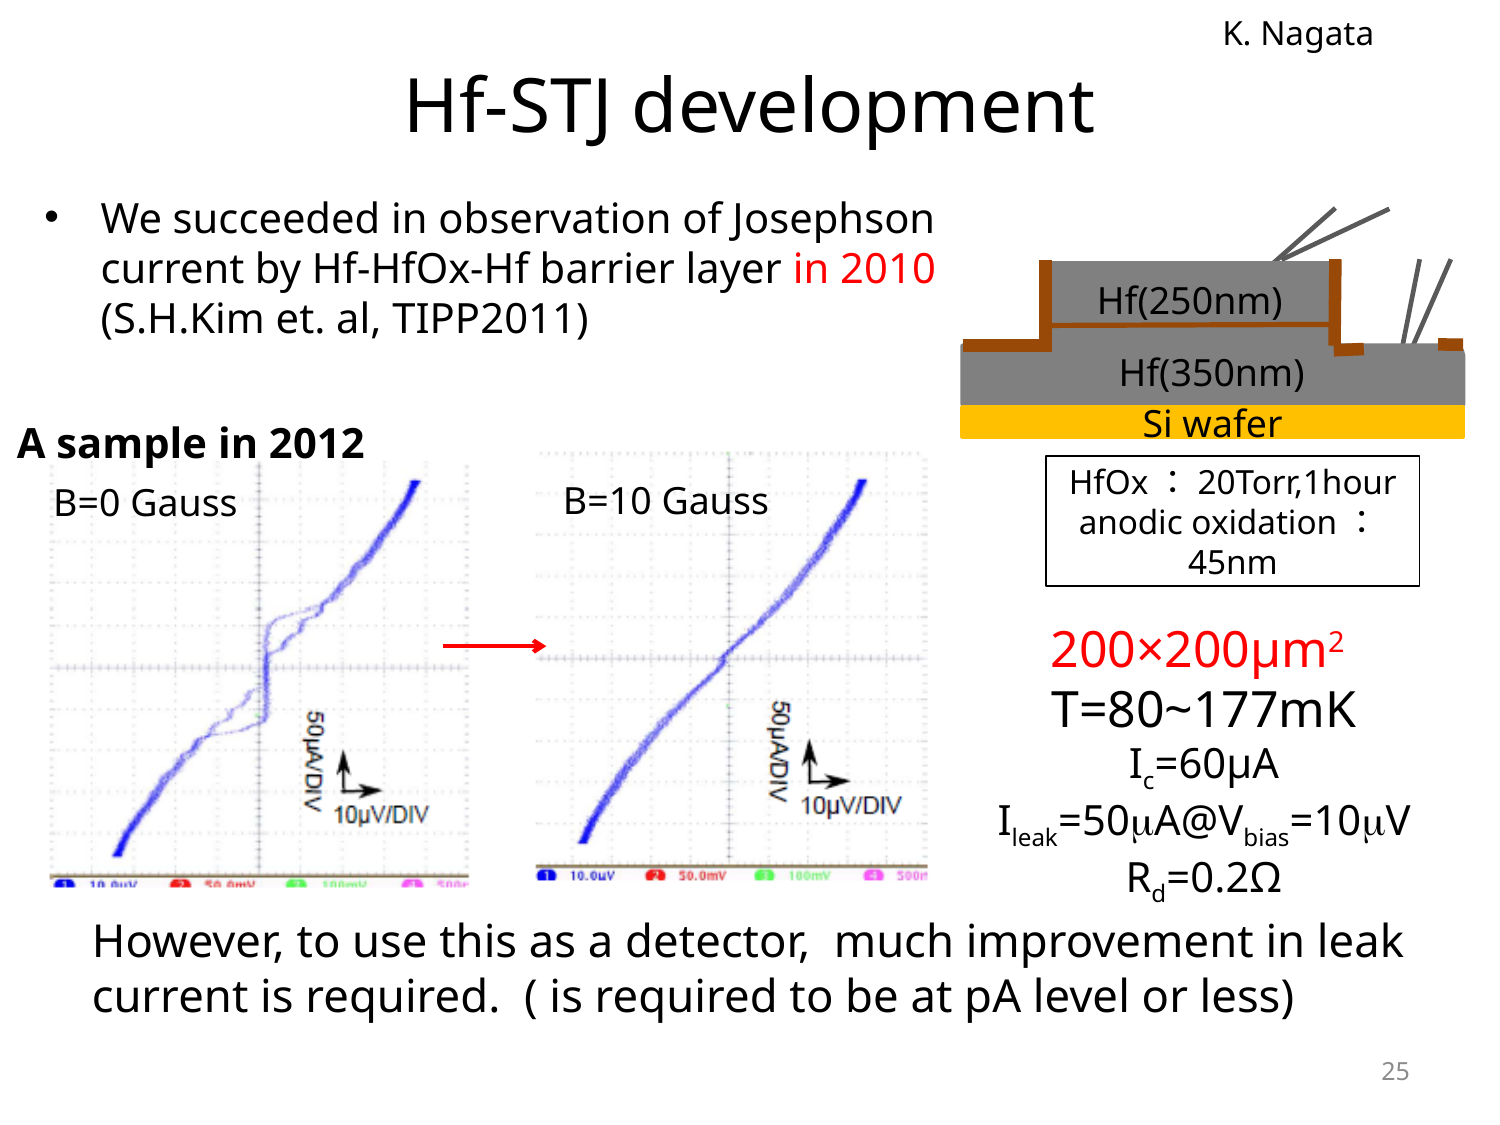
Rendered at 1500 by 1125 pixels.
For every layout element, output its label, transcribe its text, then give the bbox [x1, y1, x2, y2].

slide_number 25 [1074, 1042, 1425, 1103]
list We succeeded in observation of Josephson current by Hf-HfOx-Hf barrier layer in 2010 (S.H.Kim et. al, TIPP2011) [29, 183, 1027, 381]
text_box K. Nagata [1114, 4, 1483, 60]
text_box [962, 207, 1464, 438]
text_box 200×200μm2 T=80~177mK Ic=60μA Ileak=50A@Vbias=10V Rd=0.2Ω [962, 609, 1446, 916]
title Hf-STJ development [75, 45, 1425, 161]
text_box A sample in 2012 [2, 408, 380, 474]
picture [24, 445, 963, 918]
text_box HfOx：20Torr,1hour anodic oxidation：45nm [1044, 454, 1422, 588]
